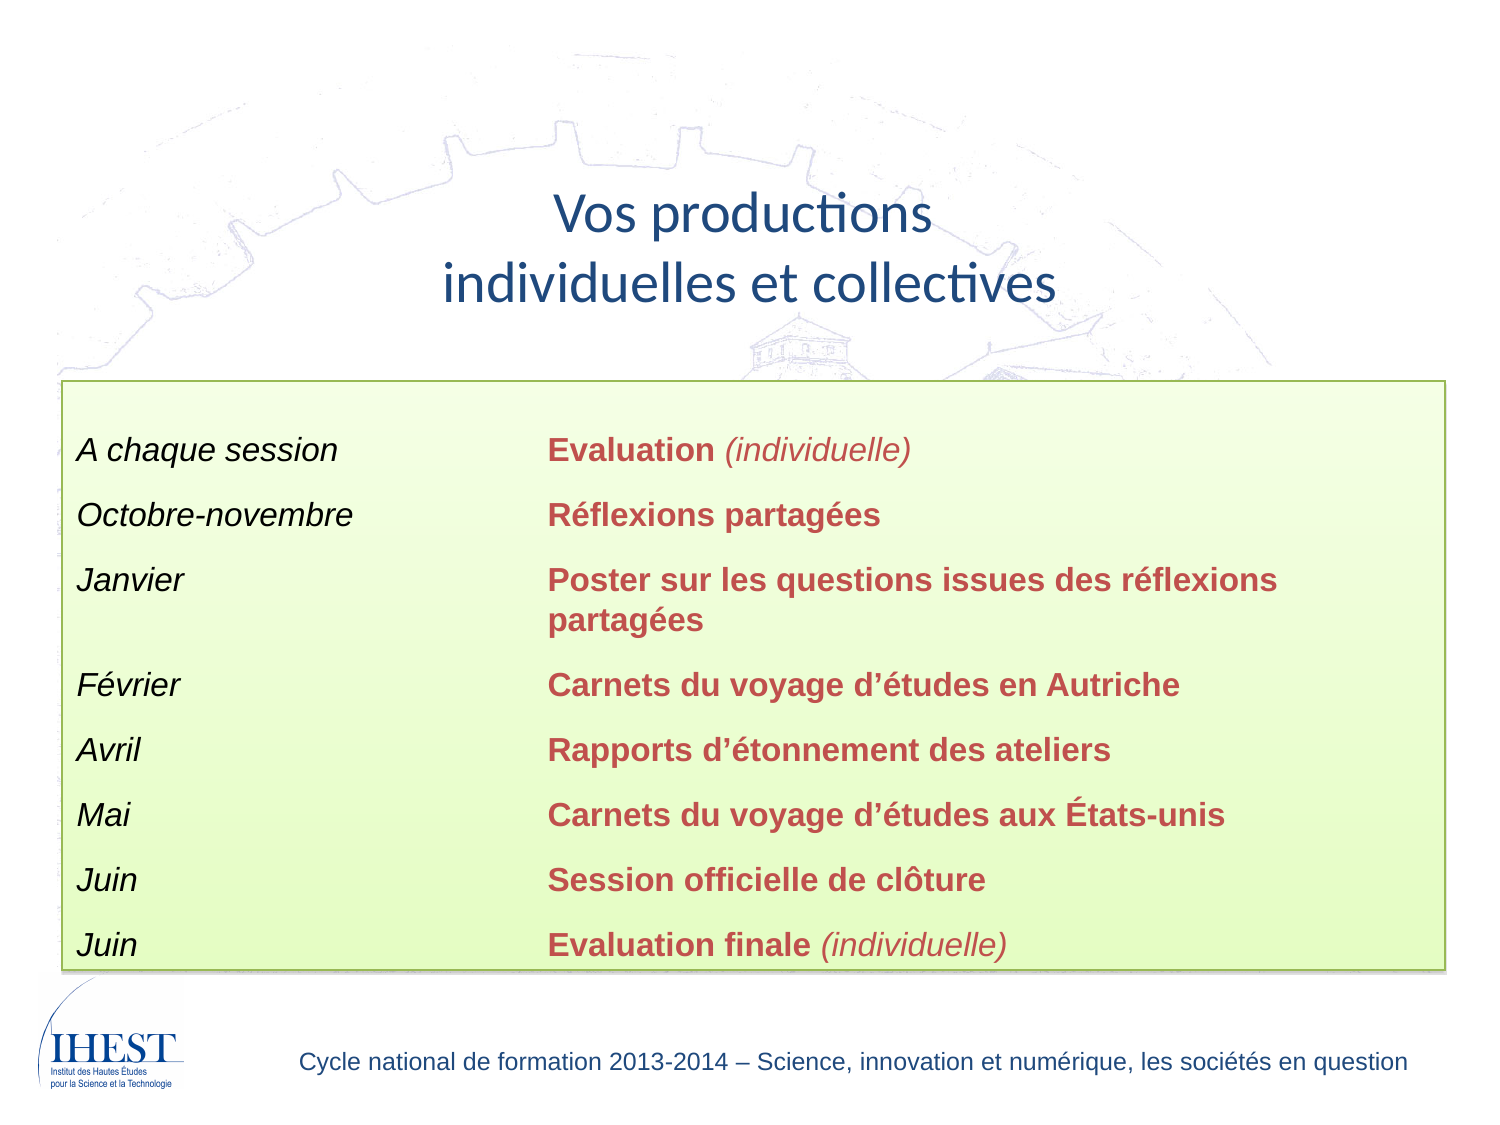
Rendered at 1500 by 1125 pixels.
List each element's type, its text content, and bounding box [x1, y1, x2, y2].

text_box Vos productions individuelles et collectives [112, 166, 1388, 261]
picture [38, 45, 1443, 1089]
text_box A chaque session Evaluation (individuelle) Octobre-novembre Réflexions partagées Janvier Poster sur les questions issues des réflexions partagées Février Carnets du voyage d’études en Autriche Avril Rapports d’étonnement des ateliers Mai Carnets du voyage d’études aux États-unis Juin Session officielle de clôture Juin Evaluation finale (individuelle) [61, 381, 1446, 971]
